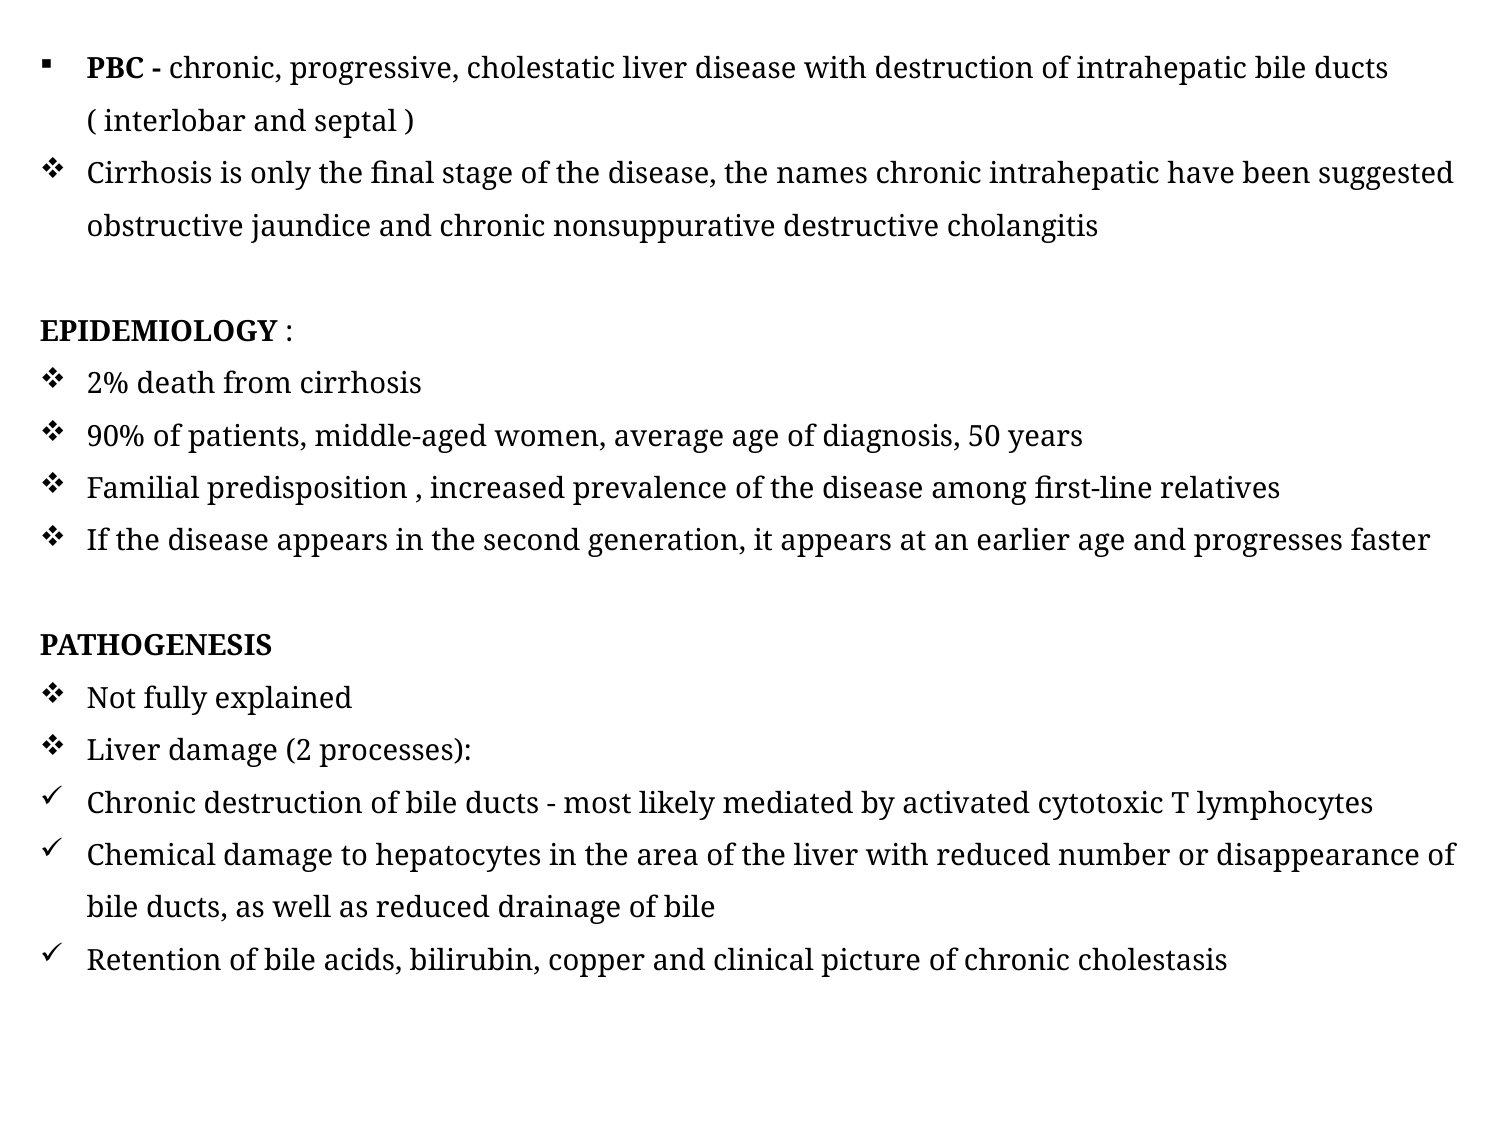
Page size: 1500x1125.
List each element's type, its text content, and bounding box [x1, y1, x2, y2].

text_box PBC - chronic, progressive, cholestatic liver disease with destruction of intrahepatic bile ducts ( interlobar and septal ) Cirrhosis is only the final stage of the disease, the names chronic intrahepatic have been suggested obstructive jaundice and chronic nonsuppurative destructive cholangitis EPIDEMIOLOGY : 2% death from cirrhosis 90% of patients, middle-aged women, average age of diagnosis, 50 years Familial predisposition , increased prevalence of the disease among first-line relatives If the disease appears in the second generation, it appears at an earlier age and progresses faster PATHOGENESIS Not fully explained Liver damage (2 processes): Chronic destruction of bile ducts - most likely mediated by activated cytotoxic T lymphocytes Chemical damage to hepatocytes in the area of the liver with reduced number or disappearance of bile ducts, as well as reduced drainage of bile Retention of bile acids, bilirubin, copper and clinical picture of chronic cholestasis [24, 24, 1500, 1125]
